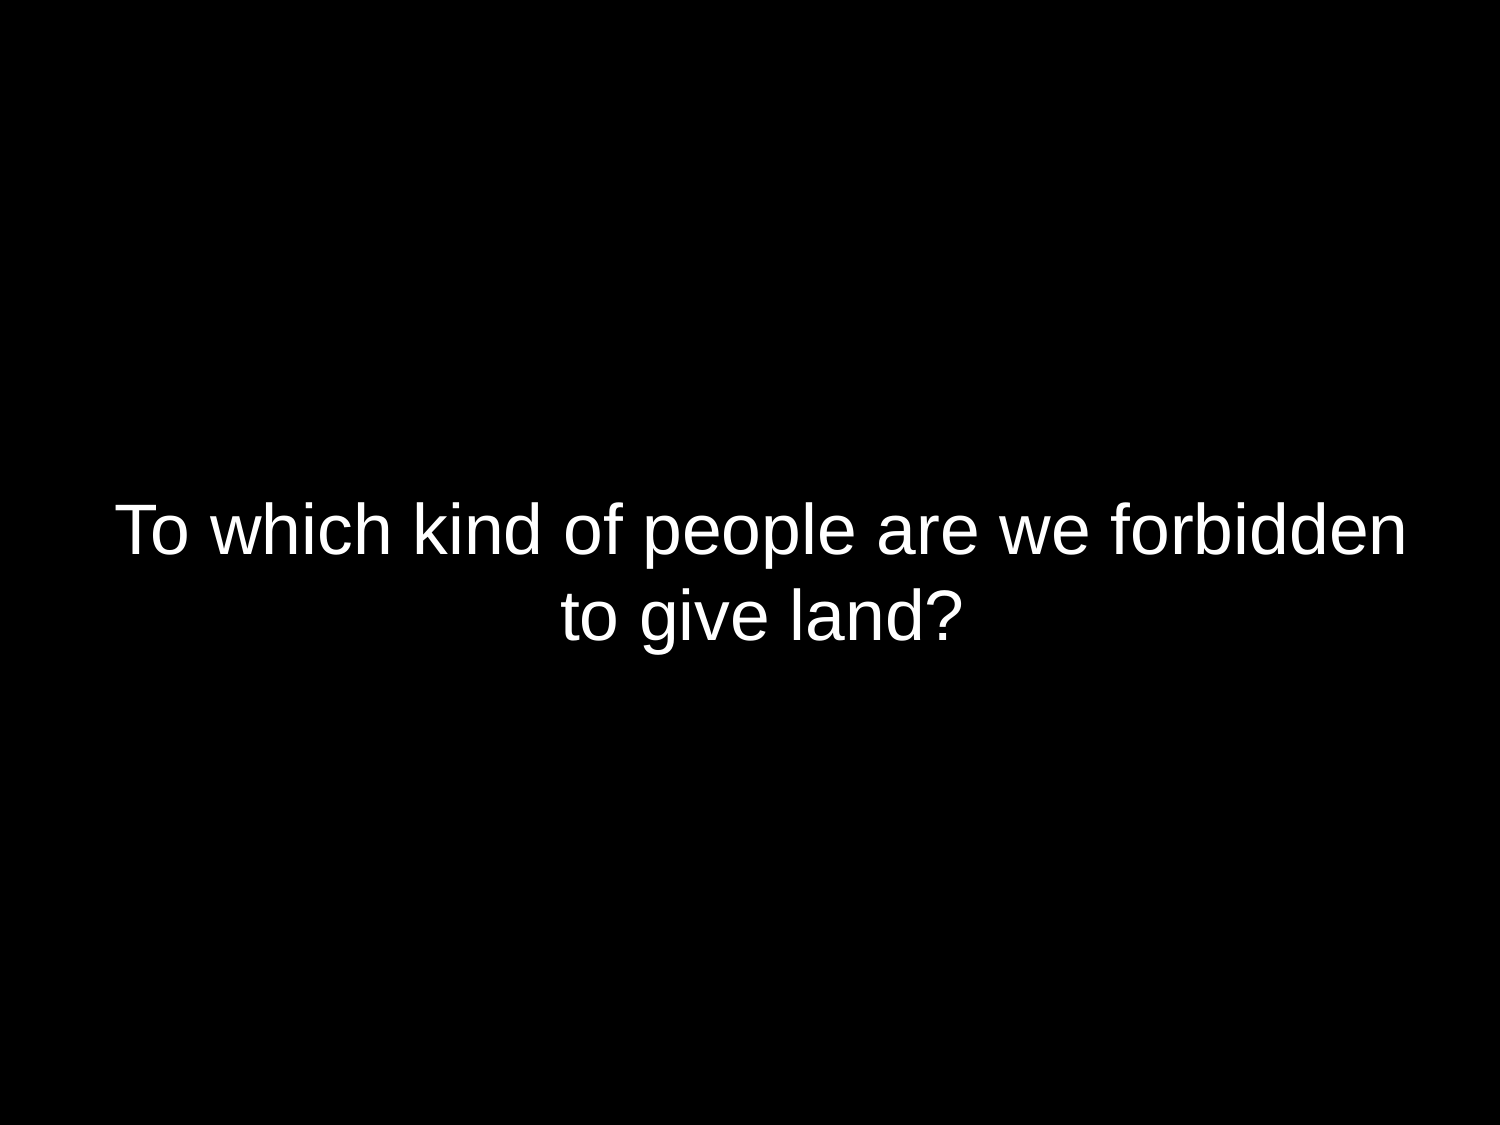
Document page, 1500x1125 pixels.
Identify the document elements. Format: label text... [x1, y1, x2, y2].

title To which kind of people are we forbidden to give land? [87, 474, 1438, 663]
